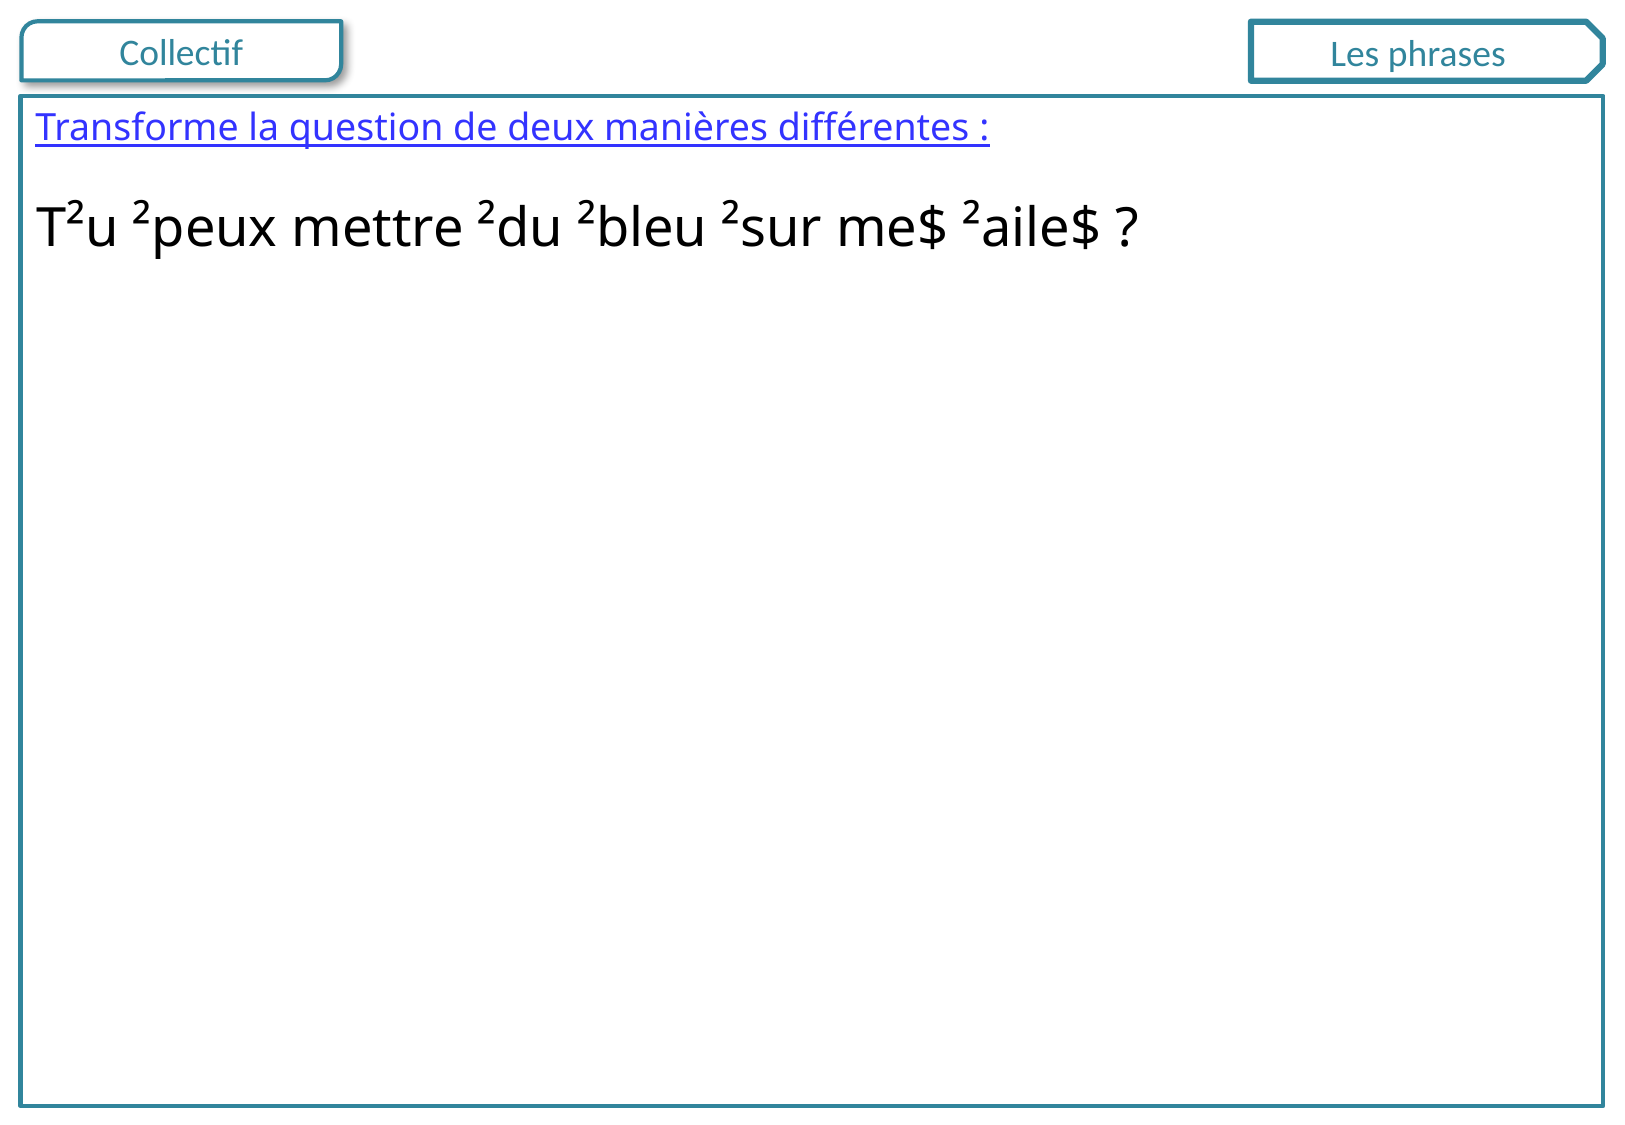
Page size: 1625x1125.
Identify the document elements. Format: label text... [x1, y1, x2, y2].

list T²u ²peux mettre ²du ²bleu ²sur me$ ²aile$ ? [21, 184, 1604, 1106]
list Transforme la question de deux manières différentes : [18, 94, 1605, 1108]
list Les phrases [1251, 21, 1585, 81]
